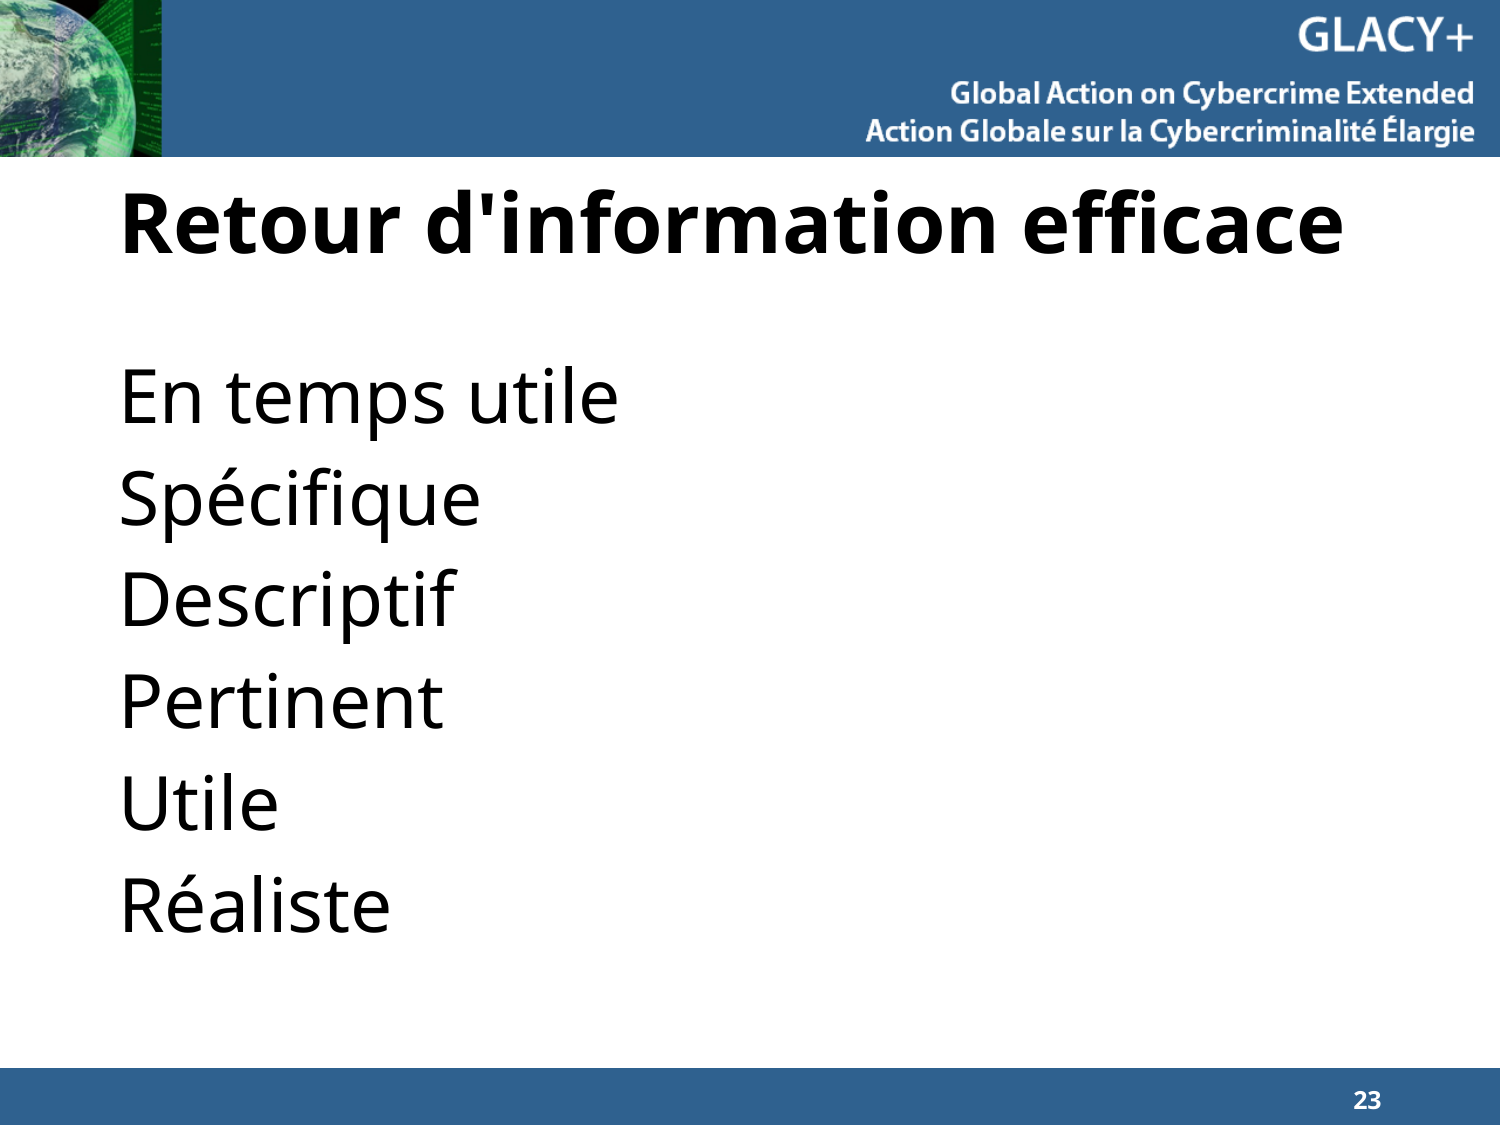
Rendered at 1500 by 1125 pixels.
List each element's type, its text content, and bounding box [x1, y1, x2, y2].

slide_number 23 [1059, 1071, 1397, 1125]
list En temps utile Spécifique Descriptif Pertinent Utile Réaliste [103, 351, 1352, 1125]
picture [0, 0, 1500, 157]
title Retour d'information efficace [103, 158, 1454, 296]
